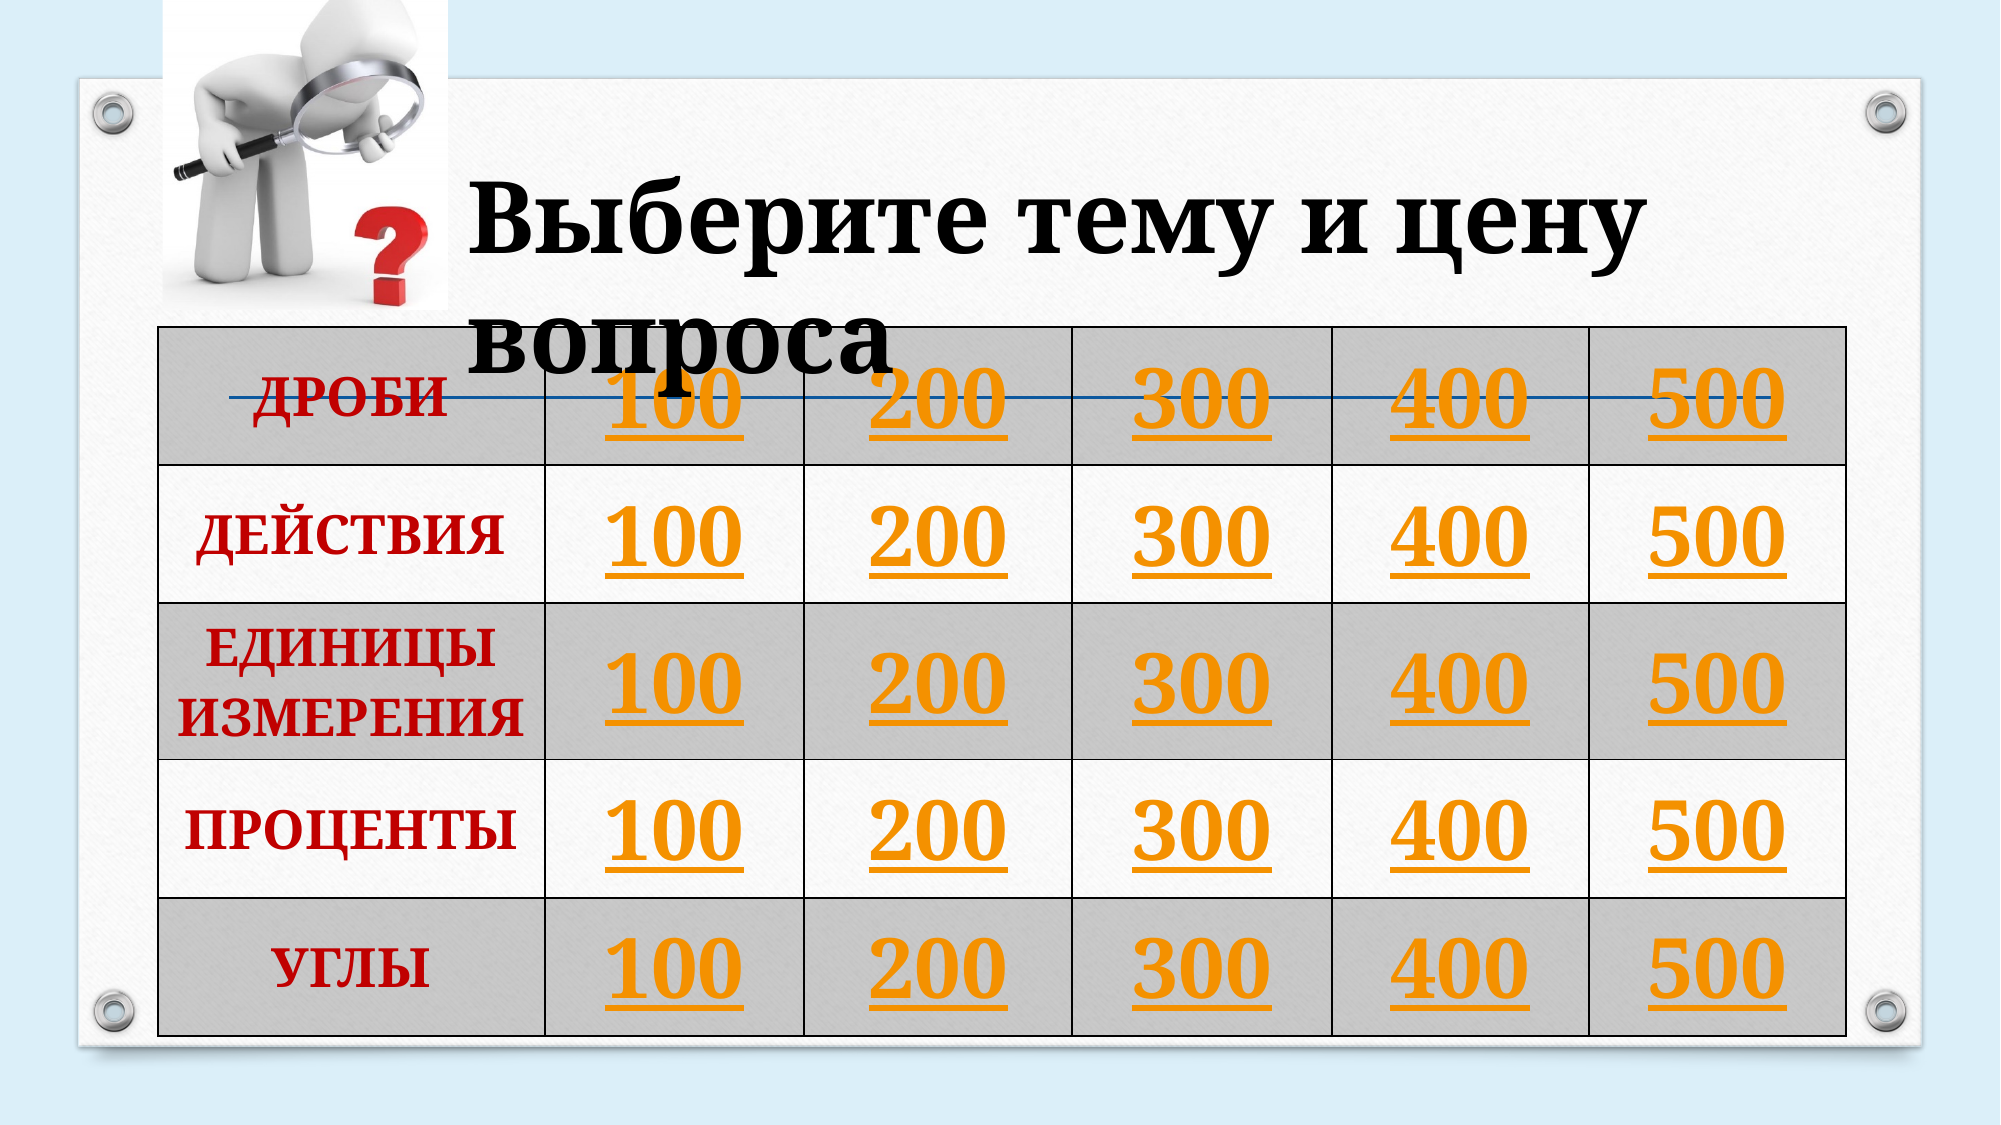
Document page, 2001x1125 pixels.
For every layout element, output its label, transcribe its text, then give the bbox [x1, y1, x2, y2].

text_box Выберите тему и цену вопроса [452, 146, 1879, 401]
table_header 300 [1073, 401, 1331, 464]
table_cell 400 [1333, 604, 1588, 759]
table_cell 200 [805, 604, 1071, 759]
table_header ДРОБИ [159, 328, 544, 464]
picture [0, 0, 2000, 1125]
table_cell 200 [805, 760, 1071, 897]
table_header 100 [546, 401, 803, 464]
table_cell ЕДИНИЦЫ ИЗМЕРЕНИЯ [159, 604, 544, 759]
table_cell ДЕЙСТВИЯ [159, 466, 544, 602]
table_cell 500 [1590, 899, 1845, 1035]
table_cell 300 [1073, 760, 1331, 897]
table_cell УГЛЫ [159, 899, 544, 1035]
table_header 200 [805, 401, 1071, 464]
table_header 400 [1333, 401, 1588, 464]
table_cell 300 [1073, 466, 1331, 602]
table_cell 100 [546, 899, 803, 1035]
table_cell 100 [546, 760, 803, 897]
table_cell 200 [805, 899, 1071, 1035]
table_cell 500 [1590, 604, 1845, 759]
table_cell 500 [1590, 466, 1845, 602]
table_cell 400 [1333, 466, 1588, 602]
table_cell 400 [1333, 760, 1588, 897]
table_cell ПРОЦЕНТЫ [159, 760, 544, 897]
table_cell 400 [1333, 899, 1588, 1035]
table_cell 300 [1073, 604, 1331, 759]
table_cell 500 [1590, 760, 1845, 897]
table_header 500 [1590, 401, 1845, 464]
table_cell 100 [546, 604, 803, 759]
table_cell 100 [546, 466, 803, 602]
table_cell 200 [805, 466, 1071, 602]
table_cell 300 [1073, 899, 1331, 1035]
